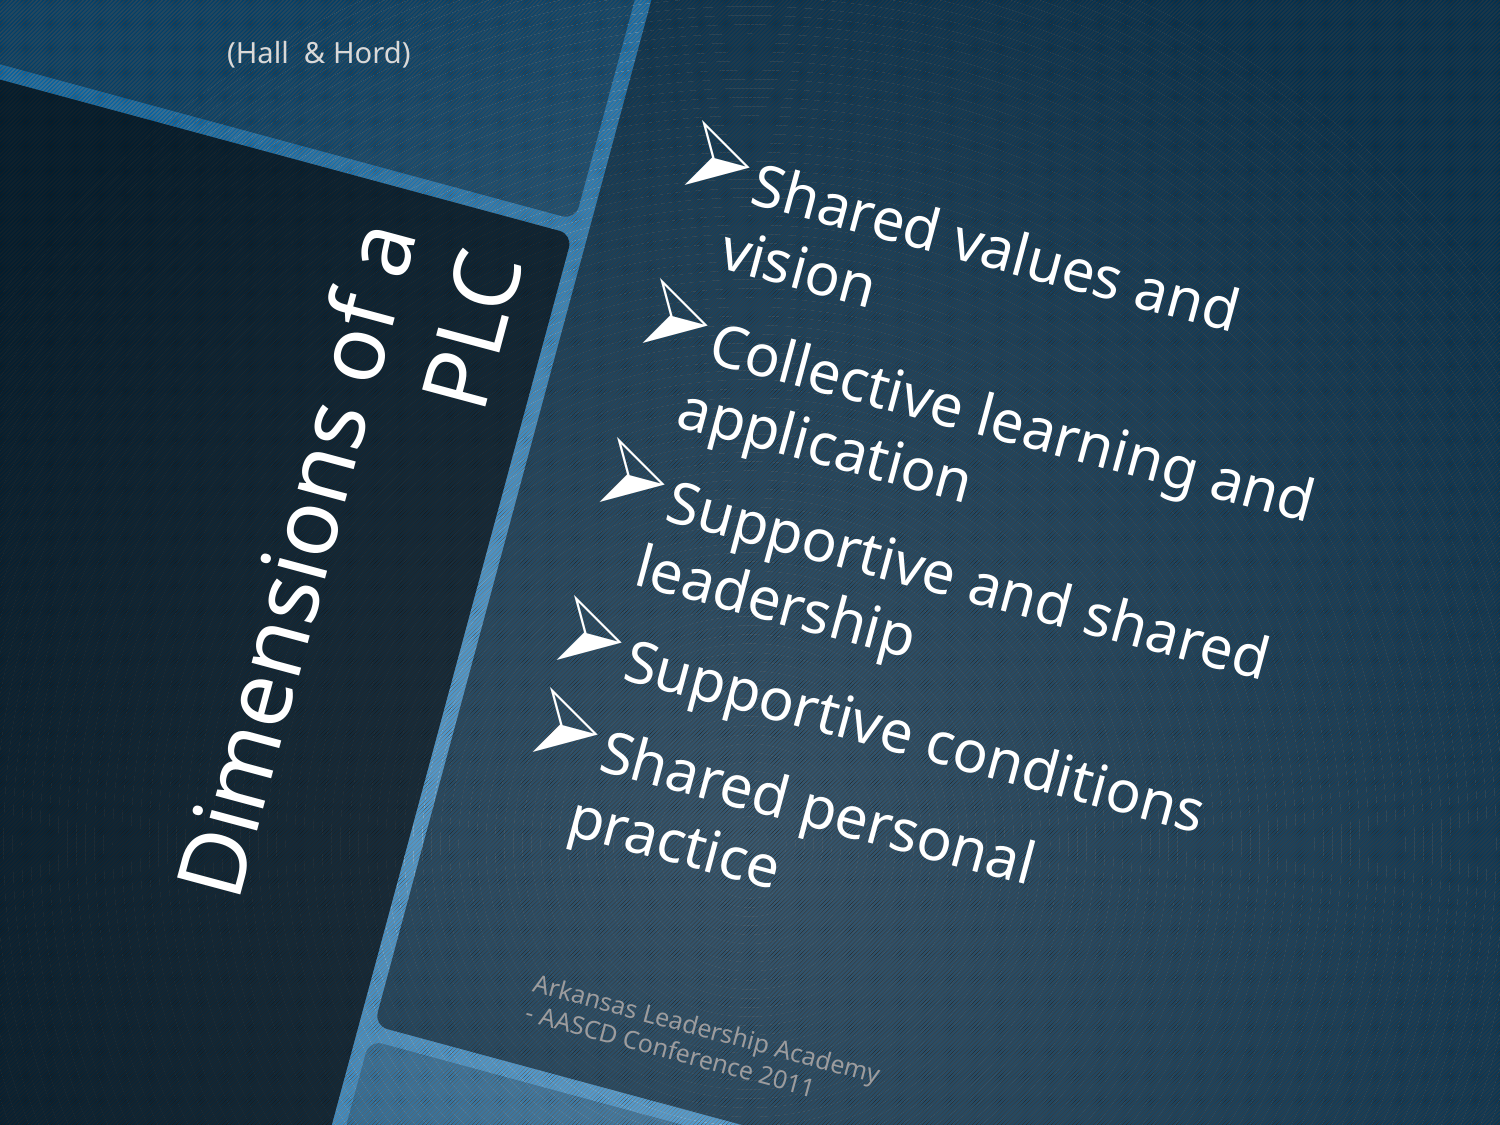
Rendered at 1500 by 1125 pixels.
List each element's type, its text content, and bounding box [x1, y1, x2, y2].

title Dimensions of a PLC [51, 181, 554, 1124]
list Shared values and vision Collective learning and application Supportive and shared leadership Supportive conditions Shared personal practice [475, 72, 1430, 1076]
footer Arkansas Leadership Academy - AASCD Conference 2011 [508, 963, 903, 1123]
text_box (Hall & Hord) [212, 26, 450, 77]
